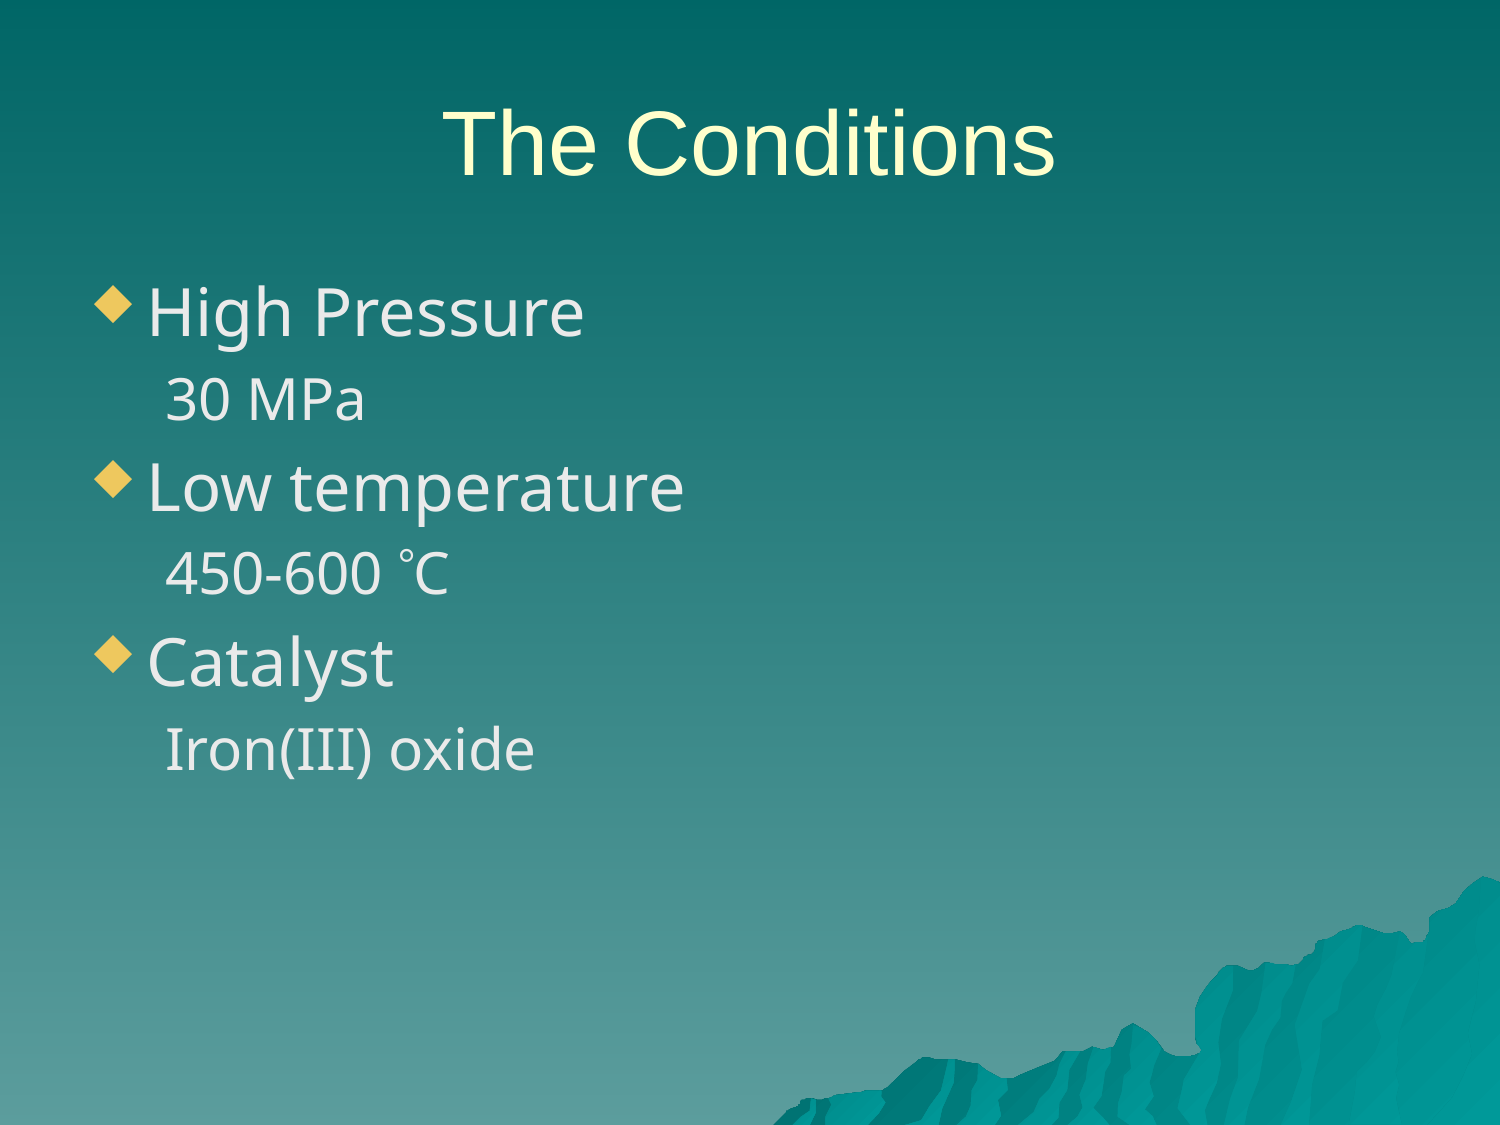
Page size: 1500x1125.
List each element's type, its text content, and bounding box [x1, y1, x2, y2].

title The Conditions [74, 45, 1426, 233]
list High Pressure 30 MPa Low temperature 450-600 C Catalyst Iron(III) oxide [74, 262, 1426, 1006]
